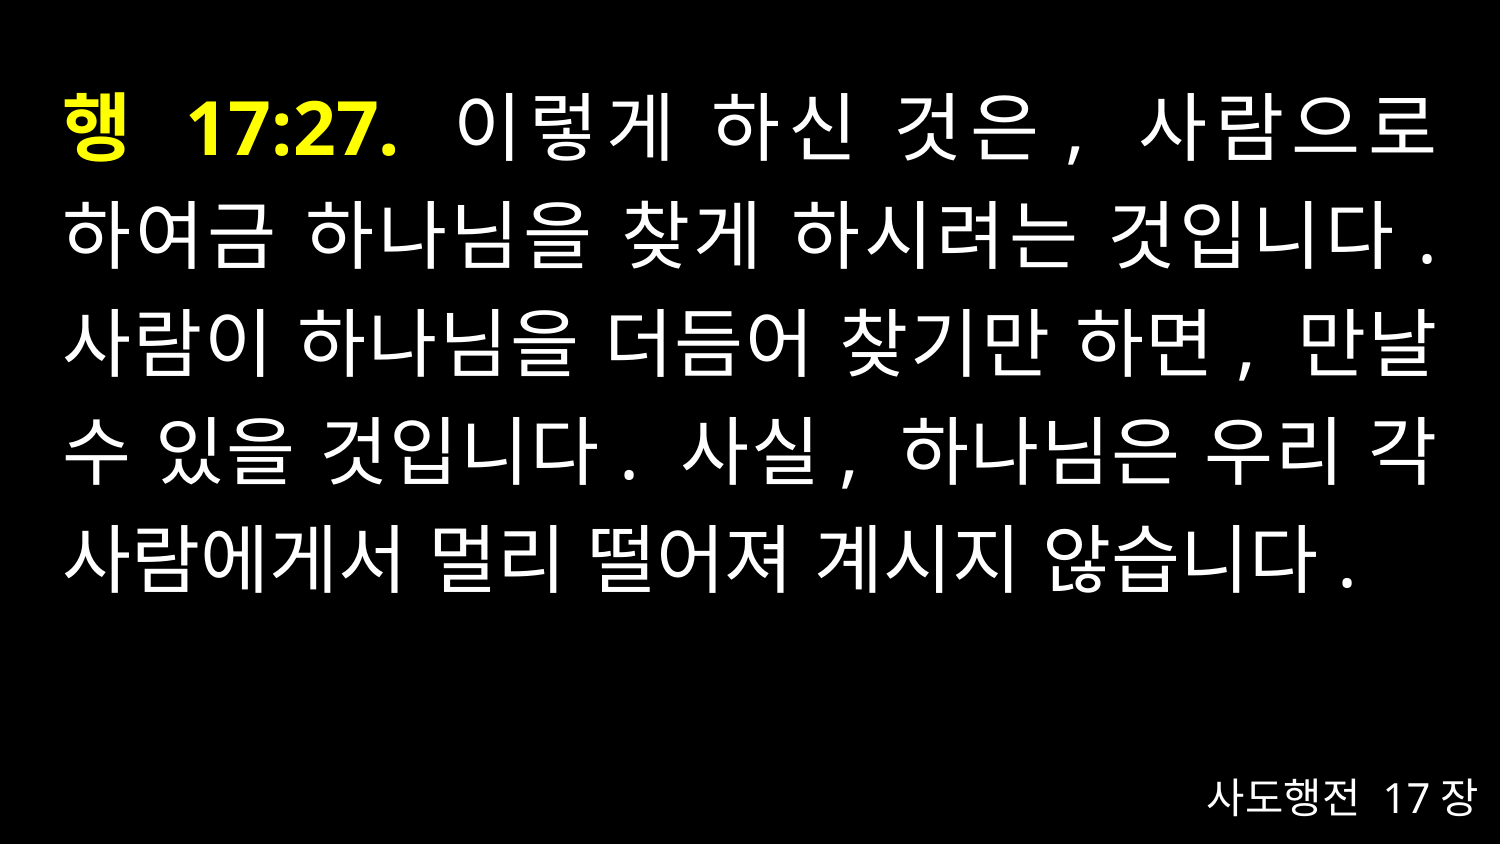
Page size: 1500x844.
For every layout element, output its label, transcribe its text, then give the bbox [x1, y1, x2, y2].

title 행 17:27. 이렇게 하신 것은, 사람으로 하여금 하나님을 찾게 하시려는 것입니다. 사람이 하나님을 더듬어 찾기만 하면, 만날 수 있을 것입니다. 사실, 하나님은 우리 각 사람에게서 멀리 떨어져 계시지 않습니다. [0, 0, 1500, 844]
subtitle 사도행전 17장 [916, 770, 1500, 844]
